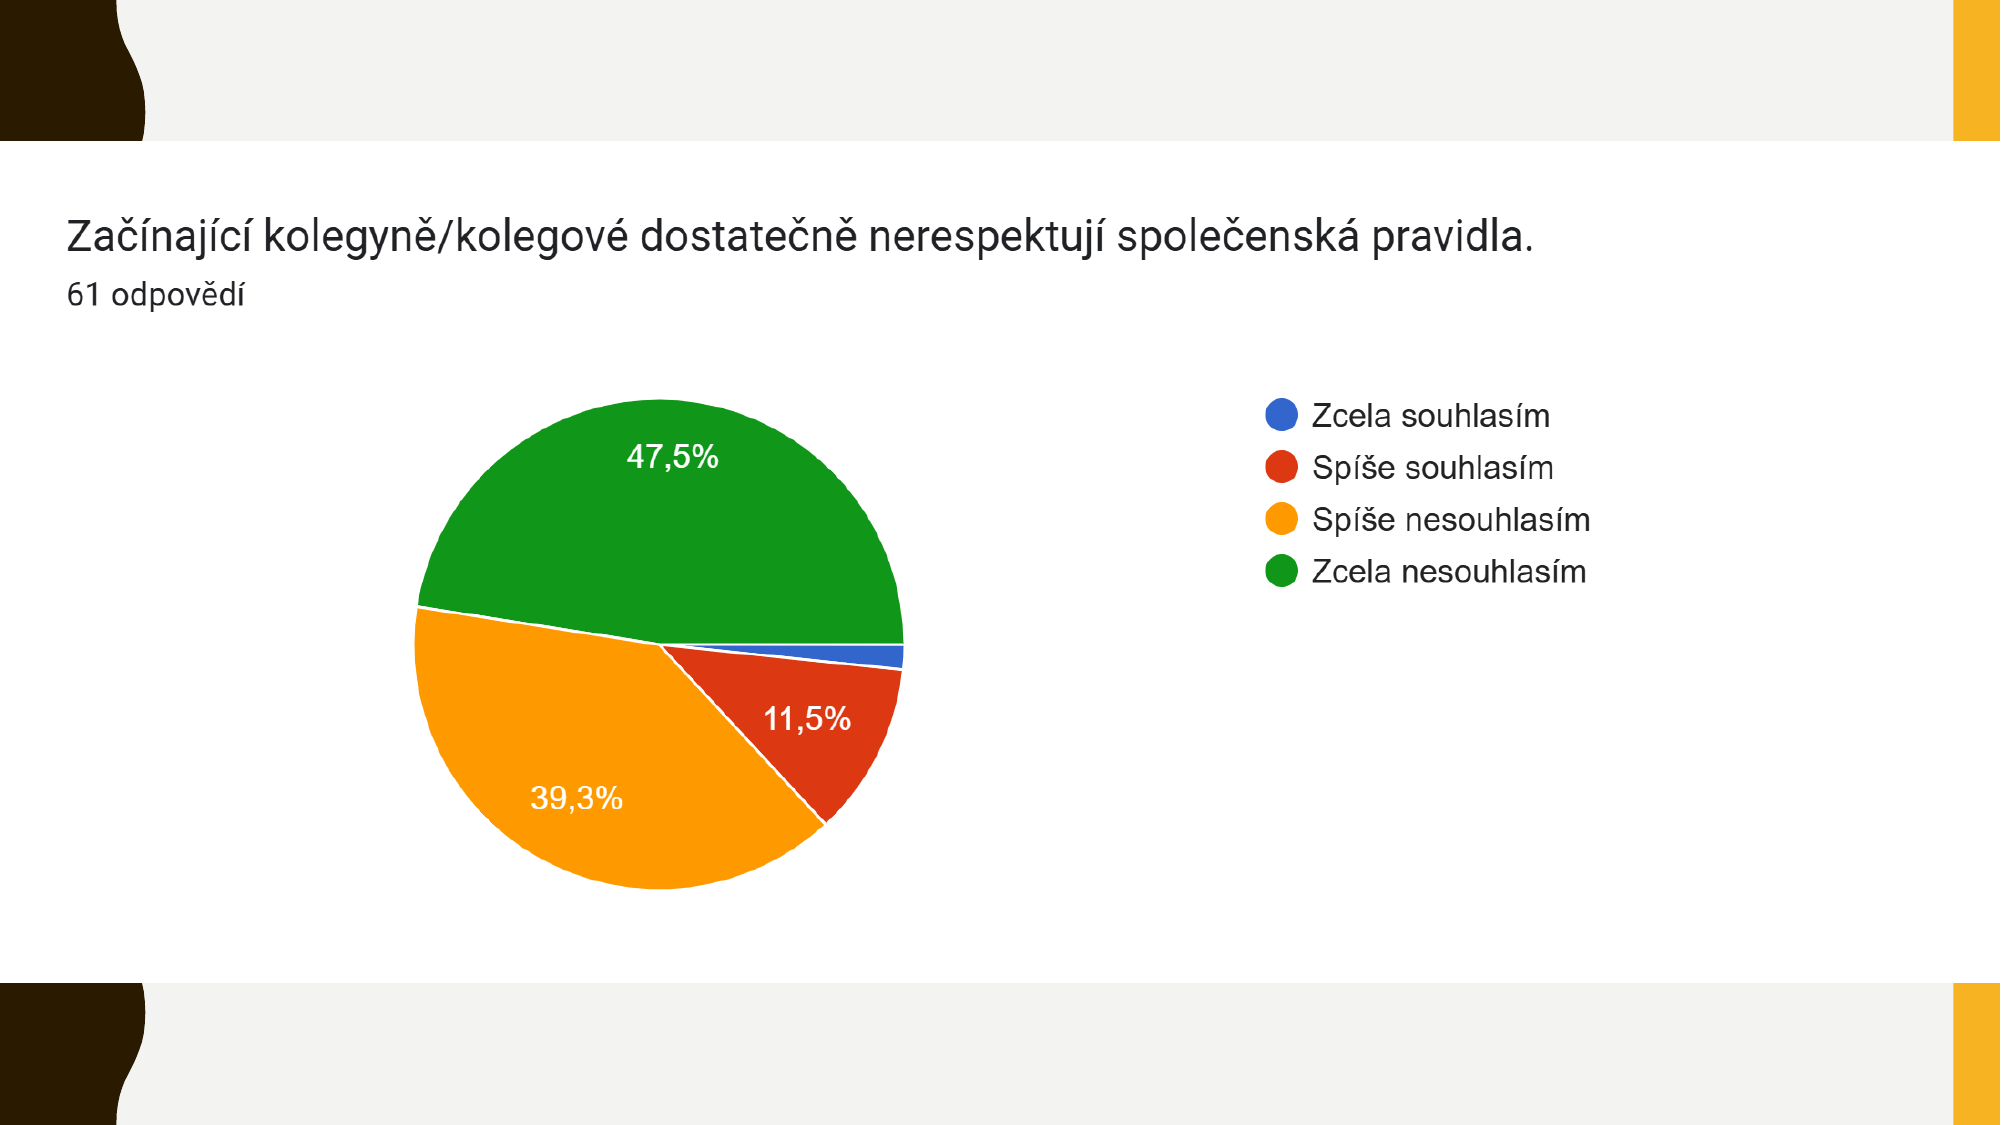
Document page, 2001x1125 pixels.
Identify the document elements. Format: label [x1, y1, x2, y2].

picture [0, 141, 2000, 984]
